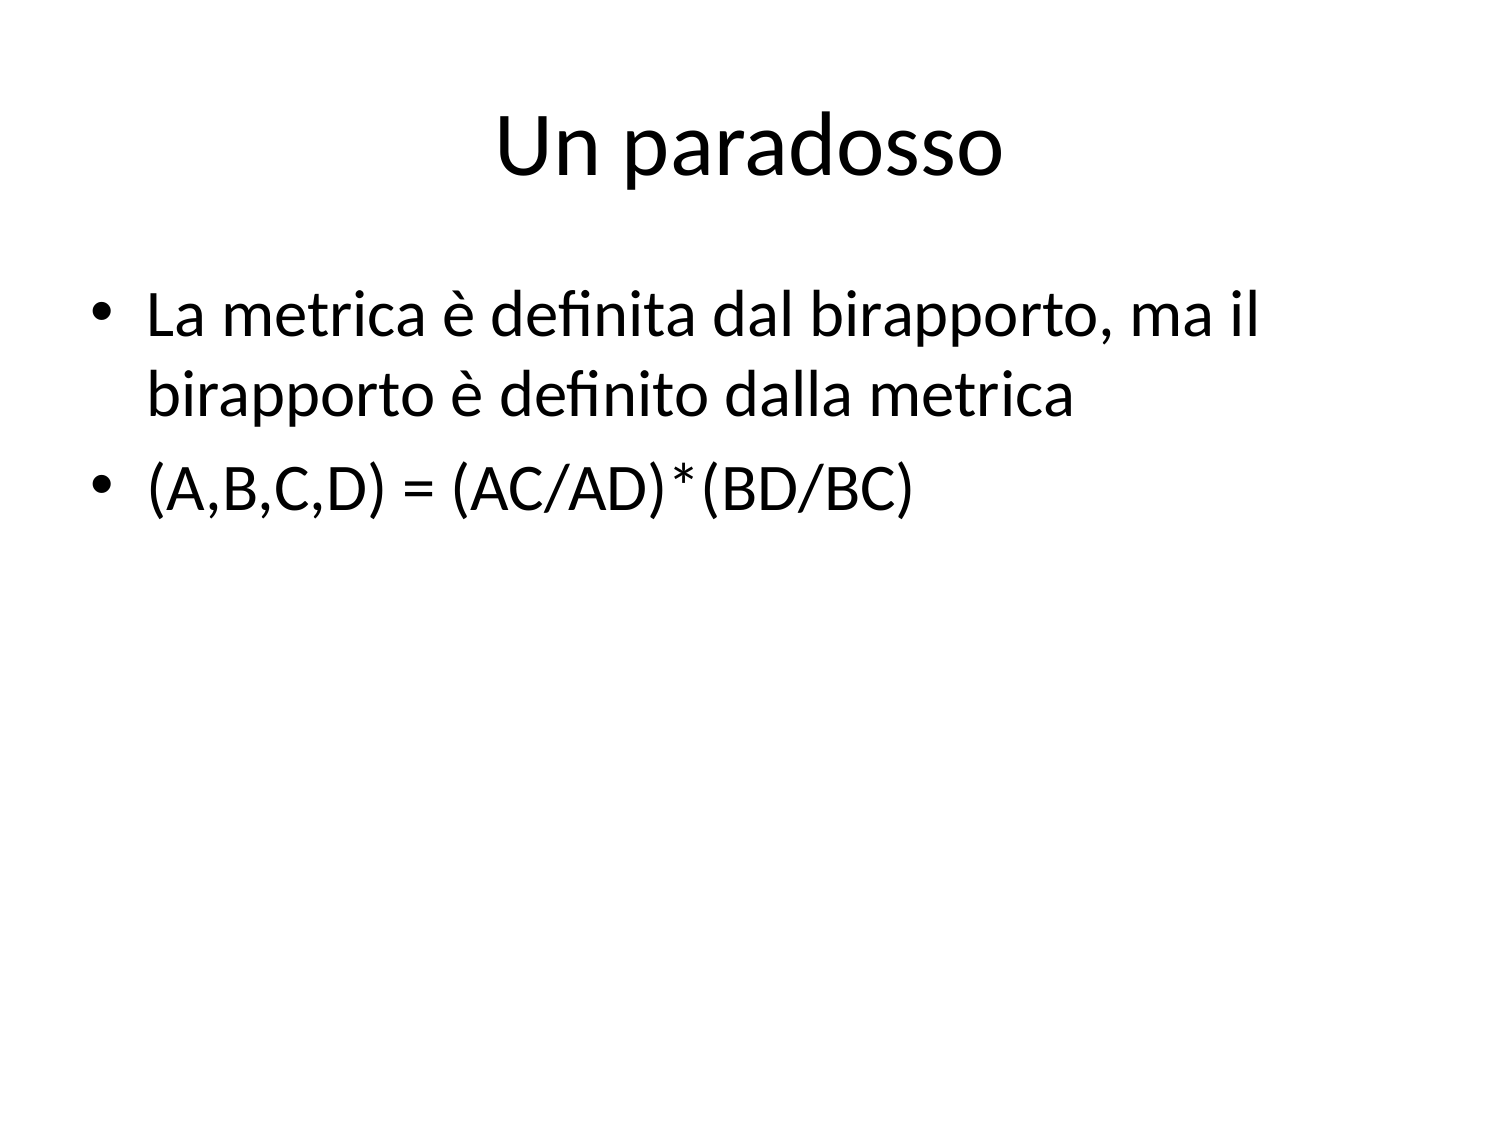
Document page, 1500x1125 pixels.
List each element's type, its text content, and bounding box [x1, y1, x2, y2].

list La metrica è definita dal birapporto, ma il birapporto è definito dalla metrica (A,B,C,D) = (AC/AD)*(BD/BC) [75, 262, 1425, 1005]
title Un paradosso [75, 45, 1425, 233]
